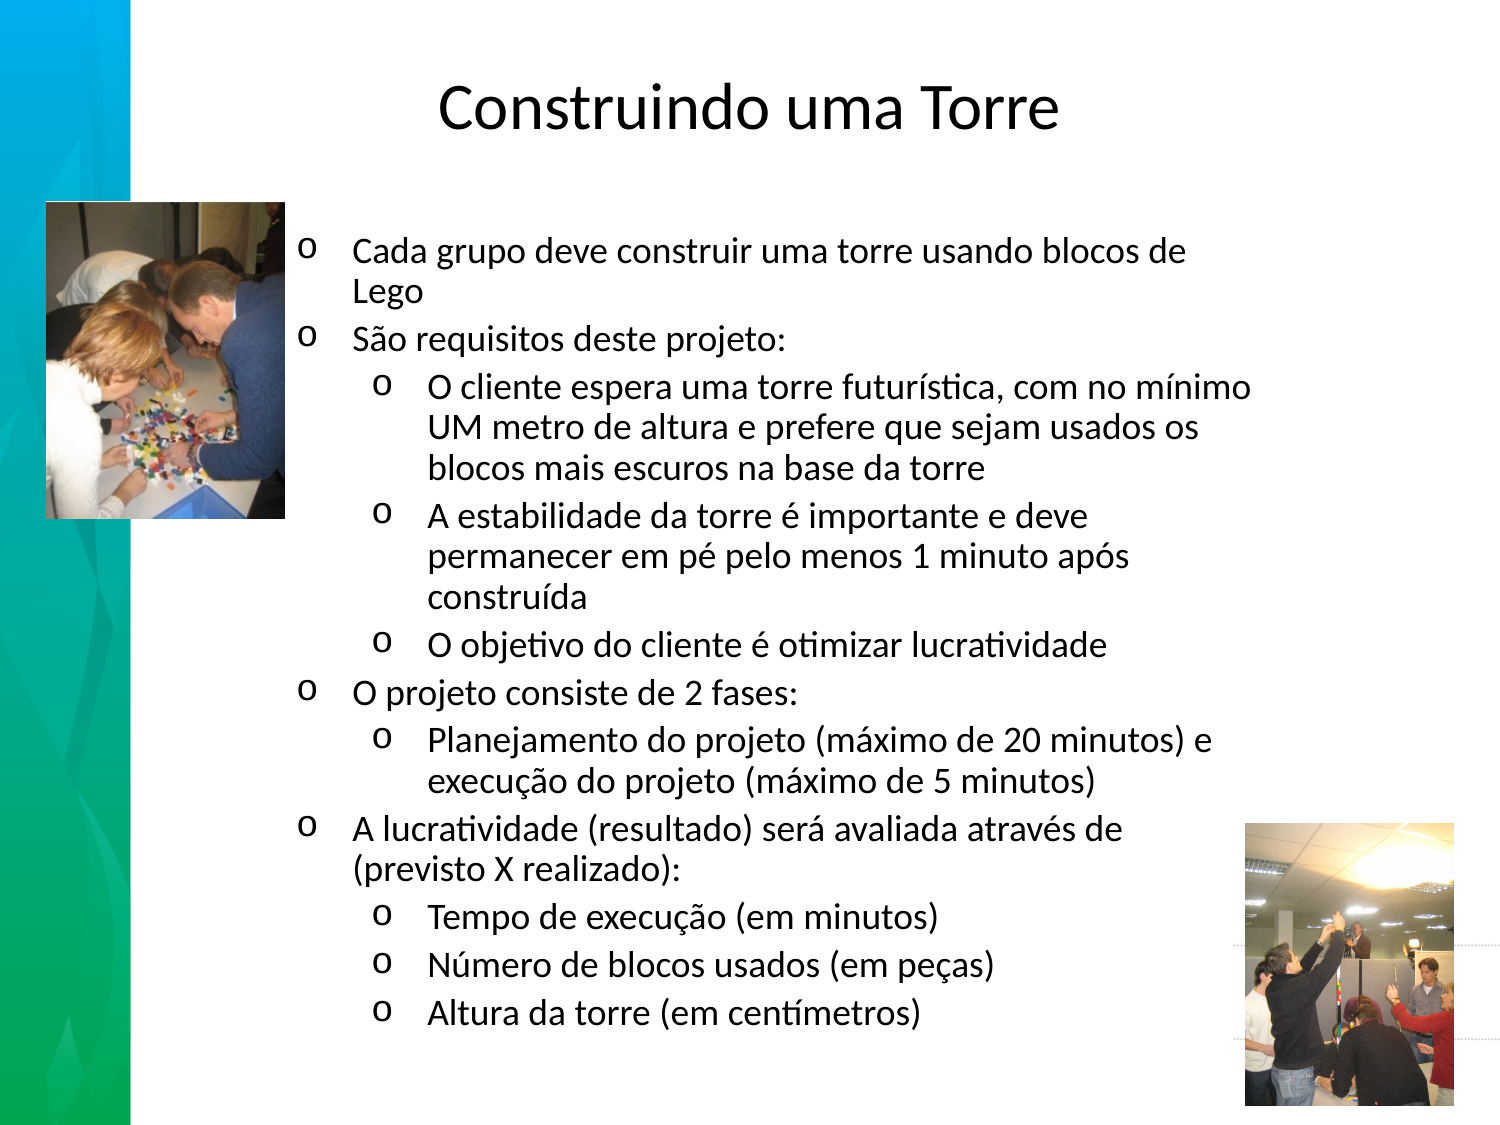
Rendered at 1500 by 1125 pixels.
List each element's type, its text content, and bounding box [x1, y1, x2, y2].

picture [0, 0, 1500, 1125]
title Construindo uma Torre [75, 8, 1425, 197]
text_box Cada grupo deve construir uma torre usando blocos de Lego São requisitos deste projeto: O cliente espera uma torre futurística, com no mínimo UM metro de altura e prefere que sejam usados os blocos mais escuros na base da torre A estabilidade da torre é importante e deve permanecer em pé pelo menos 1 minuto após construída O objetivo do cliente é otimizar lucratividade O projeto consiste de 2 fases: Planejamento do projeto (máximo de 20 minutos) e execução do projeto (máximo de 5 minutos) A lucratividade (resultado) será avaliada através de (previsto X realizado): Tempo de execução (em minutos) Número de blocos usados (em peças) Altura da torre (em centímetros) [281, 223, 1278, 1083]
